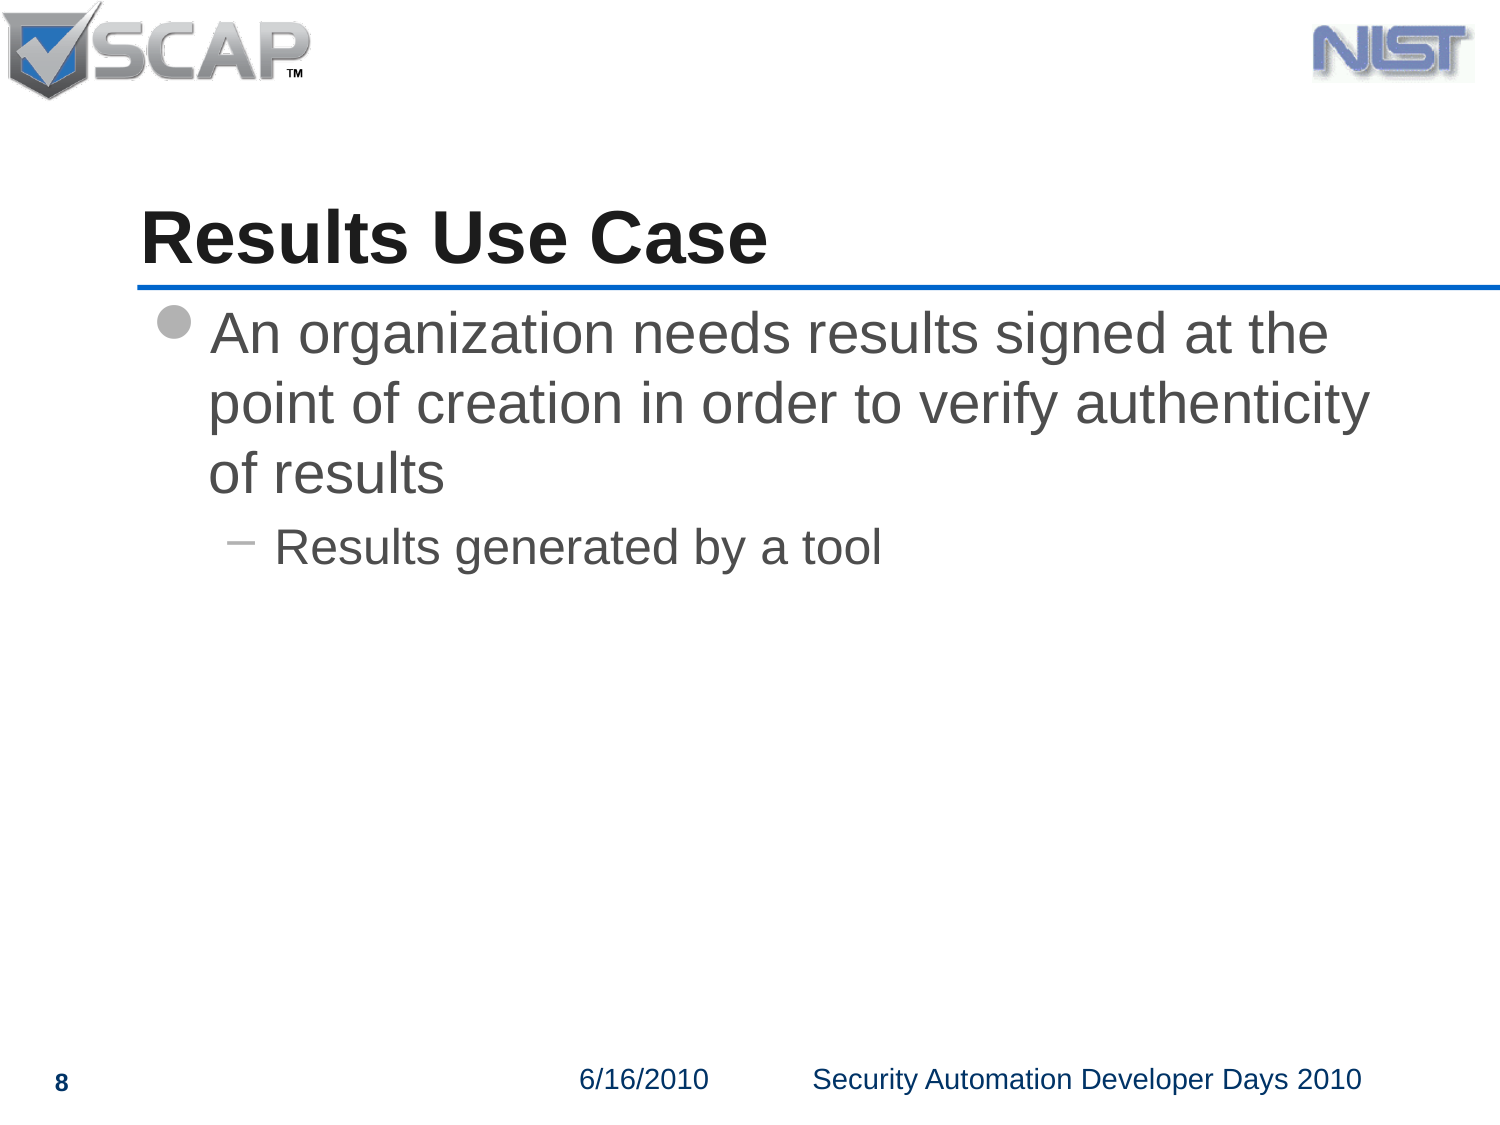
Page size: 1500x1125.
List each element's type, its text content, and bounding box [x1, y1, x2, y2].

title Results Use Case [124, 99, 1426, 288]
picture [1312, 24, 1475, 83]
slide_number 8 [13, 1023, 111, 1105]
list An organization needs results signed at the point of creation in order to verify authenticity of results Results generated by a tool [137, 287, 1400, 1026]
picture [0, 0, 313, 103]
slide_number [374, 1026, 725, 1104]
footer Security Automation Developer Days 2010 [749, 1024, 1426, 1104]
